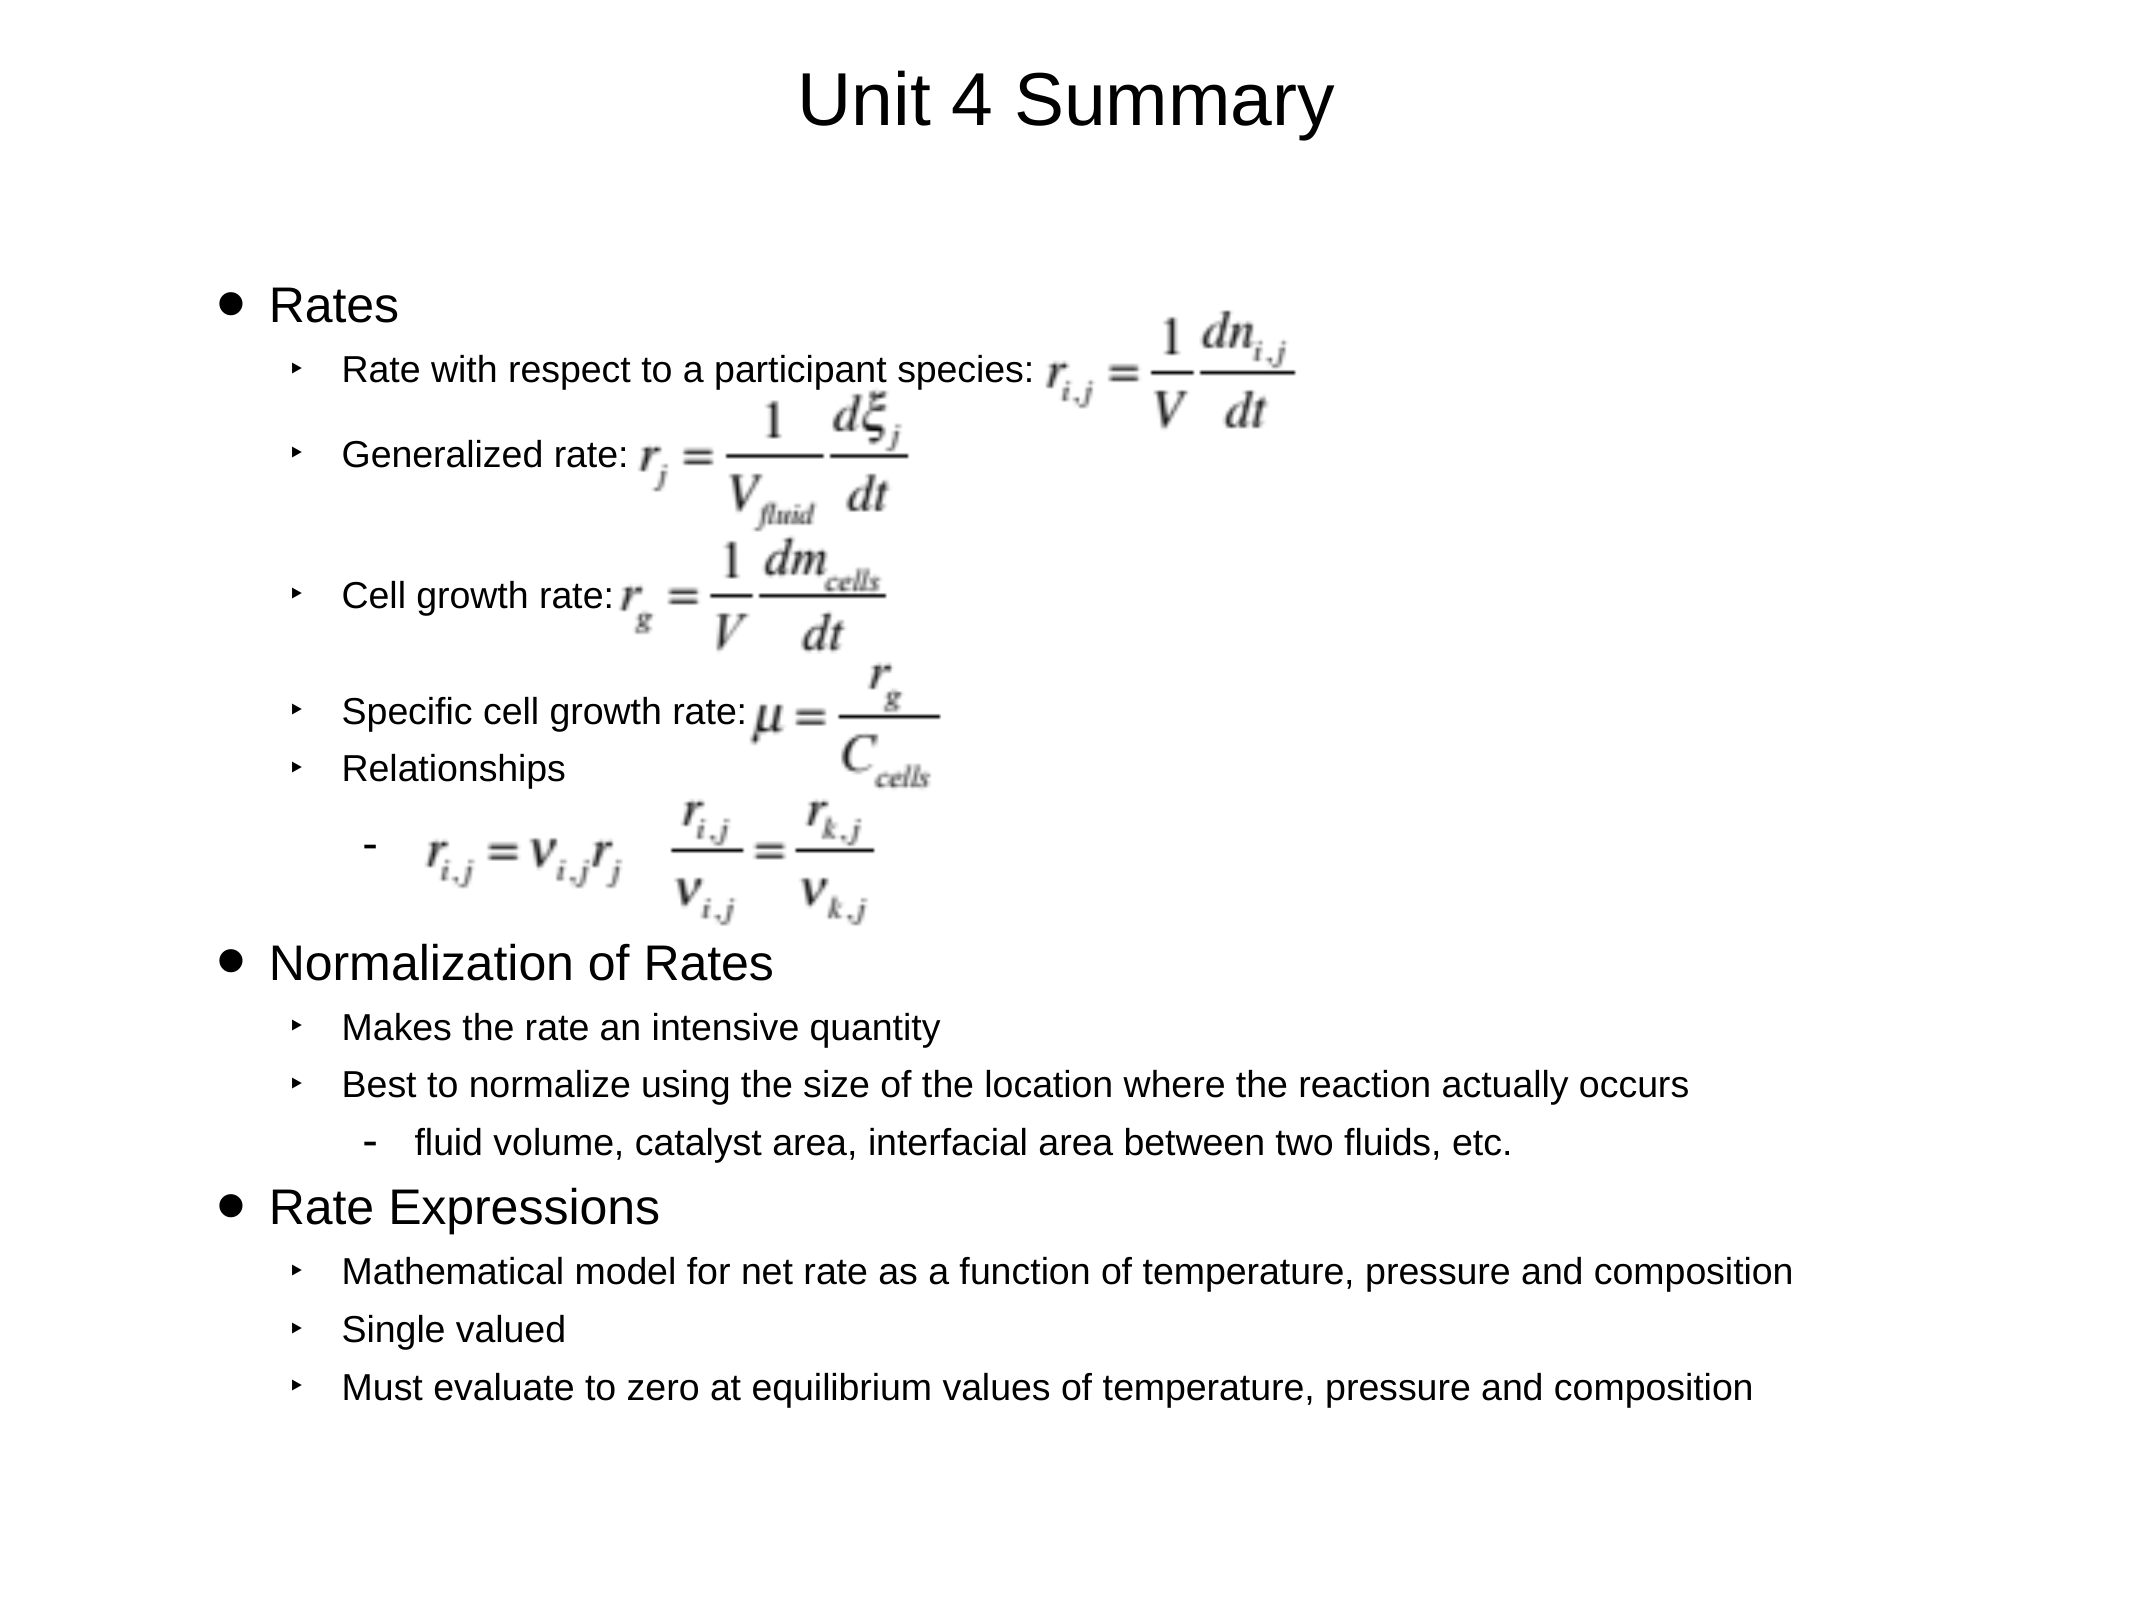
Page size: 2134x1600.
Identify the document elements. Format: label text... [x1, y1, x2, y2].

picture [420, 816, 624, 893]
title Unit 4 Summary [208, 41, 1925, 250]
list Rates Rate with respect to a participant species: Generalized rate: Cell growth rate: Specific cell growth rate: Relationships Normalization of Rates Makes the rate an intensive quantity Best to normalize using the size of the location where the reaction actually occurs fluid volume, catalyst area, interfacial area between two fluids, etc. Rate Expressions Mathematical model for net rate as a function of temperature, pressure and composition Single valued Must evaluate to zero at equilibrium values of temperature, pressure and composition [208, 264, 1925, 1463]
picture [614, 378, 945, 930]
picture [1041, 299, 1300, 436]
